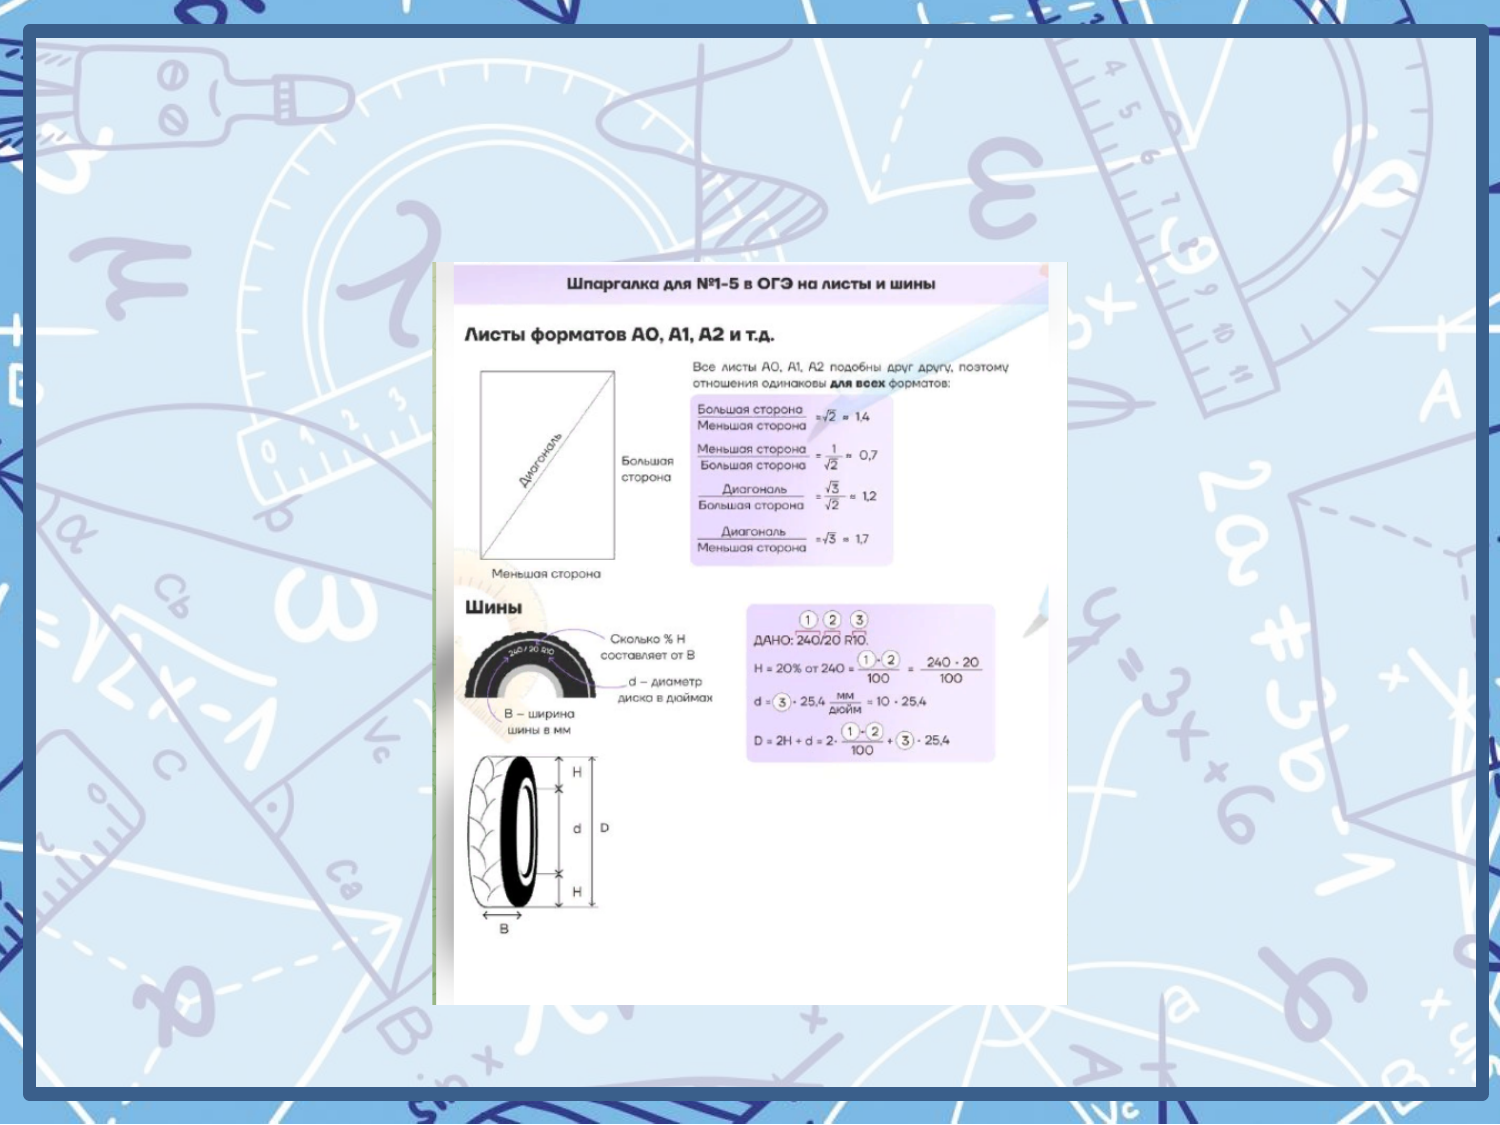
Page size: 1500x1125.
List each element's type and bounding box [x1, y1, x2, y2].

picture [0, 0, 1500, 1124]
list [432, 262, 1068, 1006]
